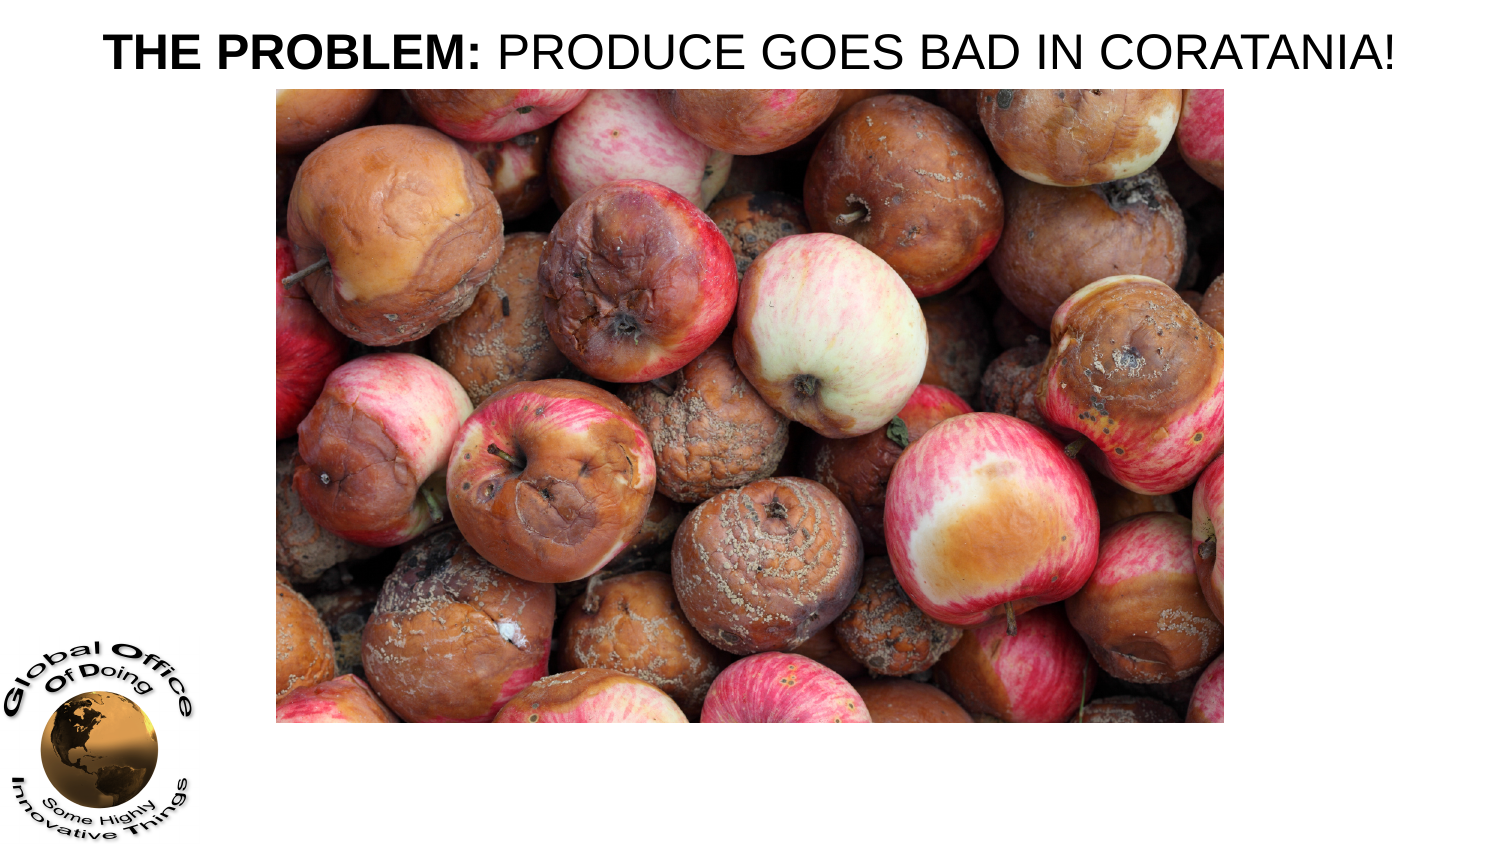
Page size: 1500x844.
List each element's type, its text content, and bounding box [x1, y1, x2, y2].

text_box THE PROBLEM: PRODUCE GOES BAD IN CORATANIA! [0, 4, 1500, 105]
picture [0, 636, 200, 844]
picture [275, 89, 1225, 723]
